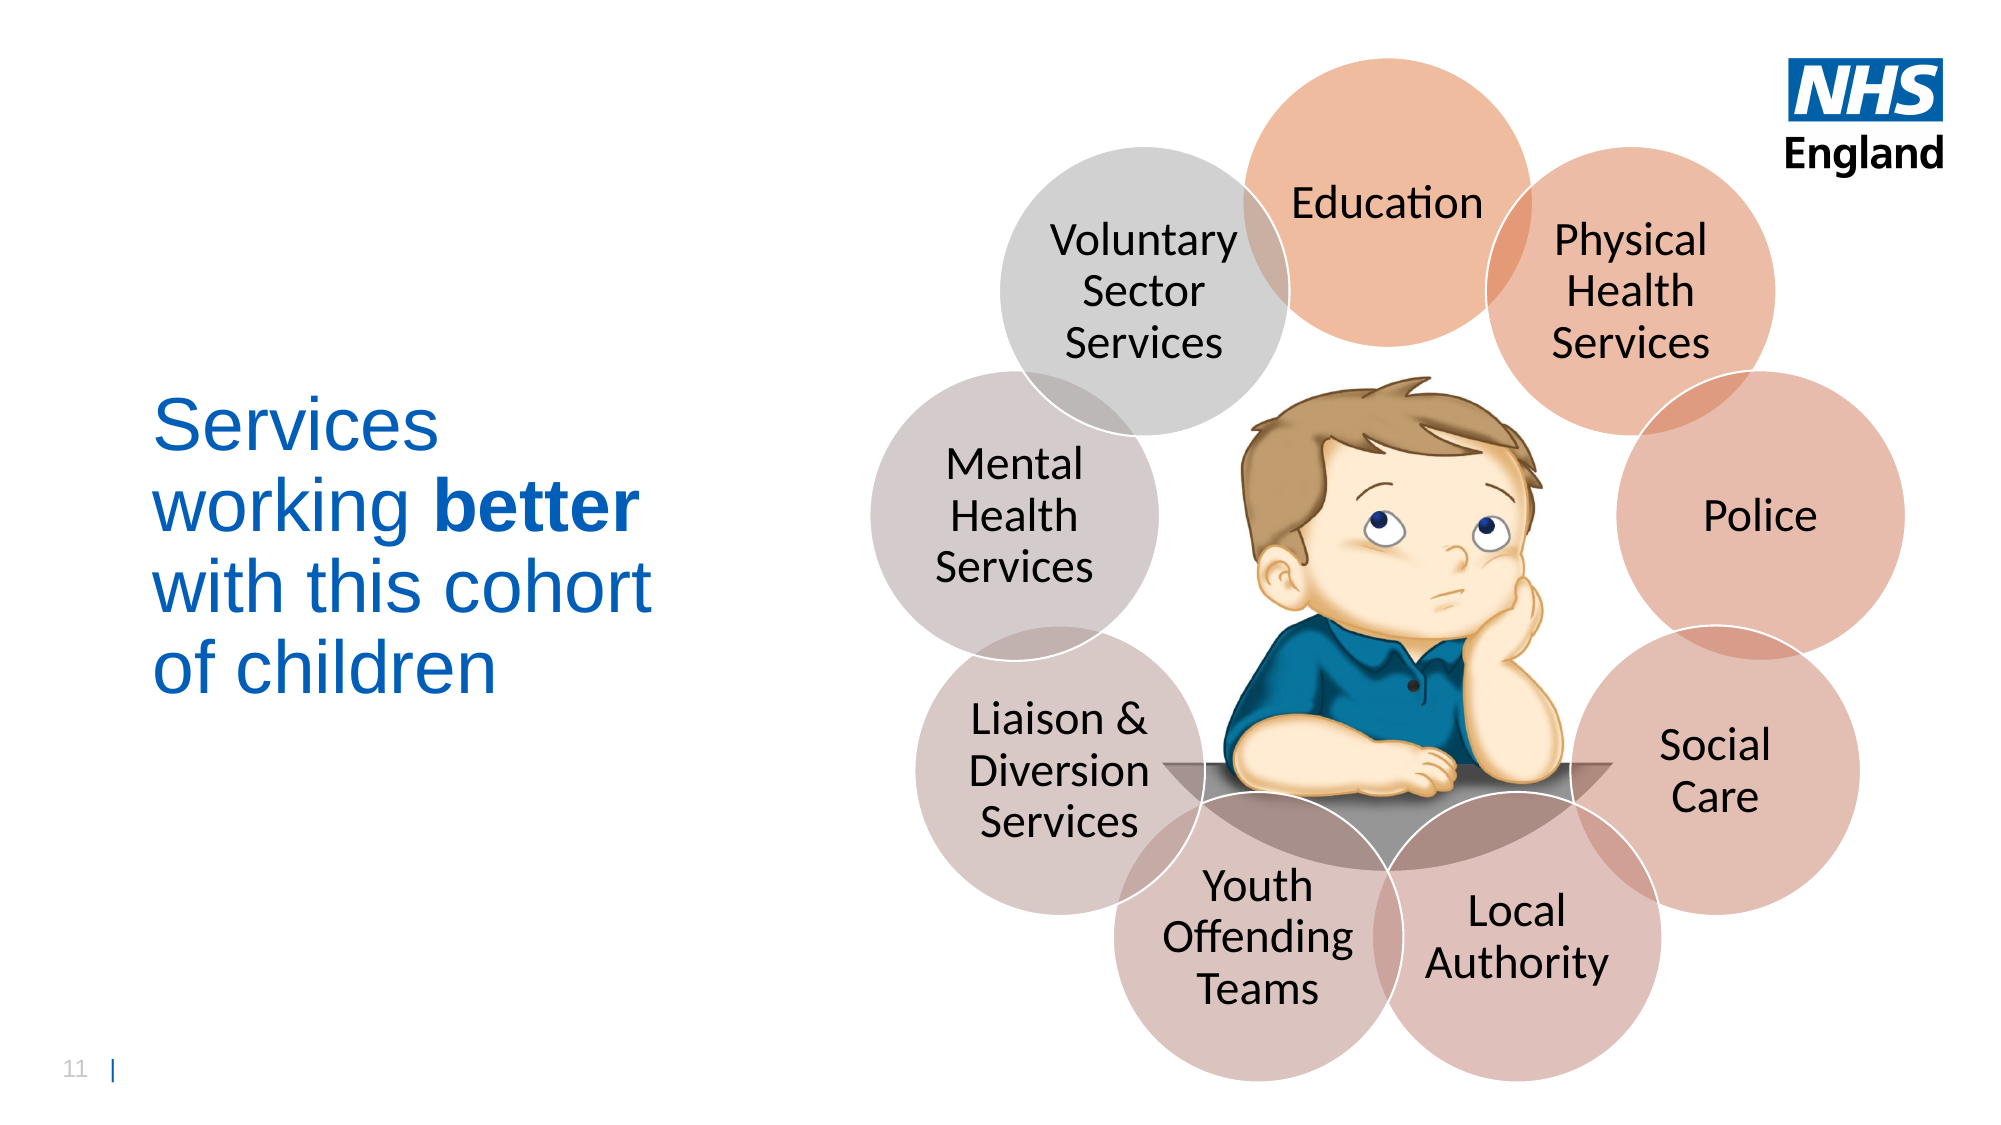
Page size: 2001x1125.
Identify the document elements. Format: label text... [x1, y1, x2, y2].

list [835, 51, 1940, 1089]
title Services working better with this cohort of children [137, 91, 691, 1005]
